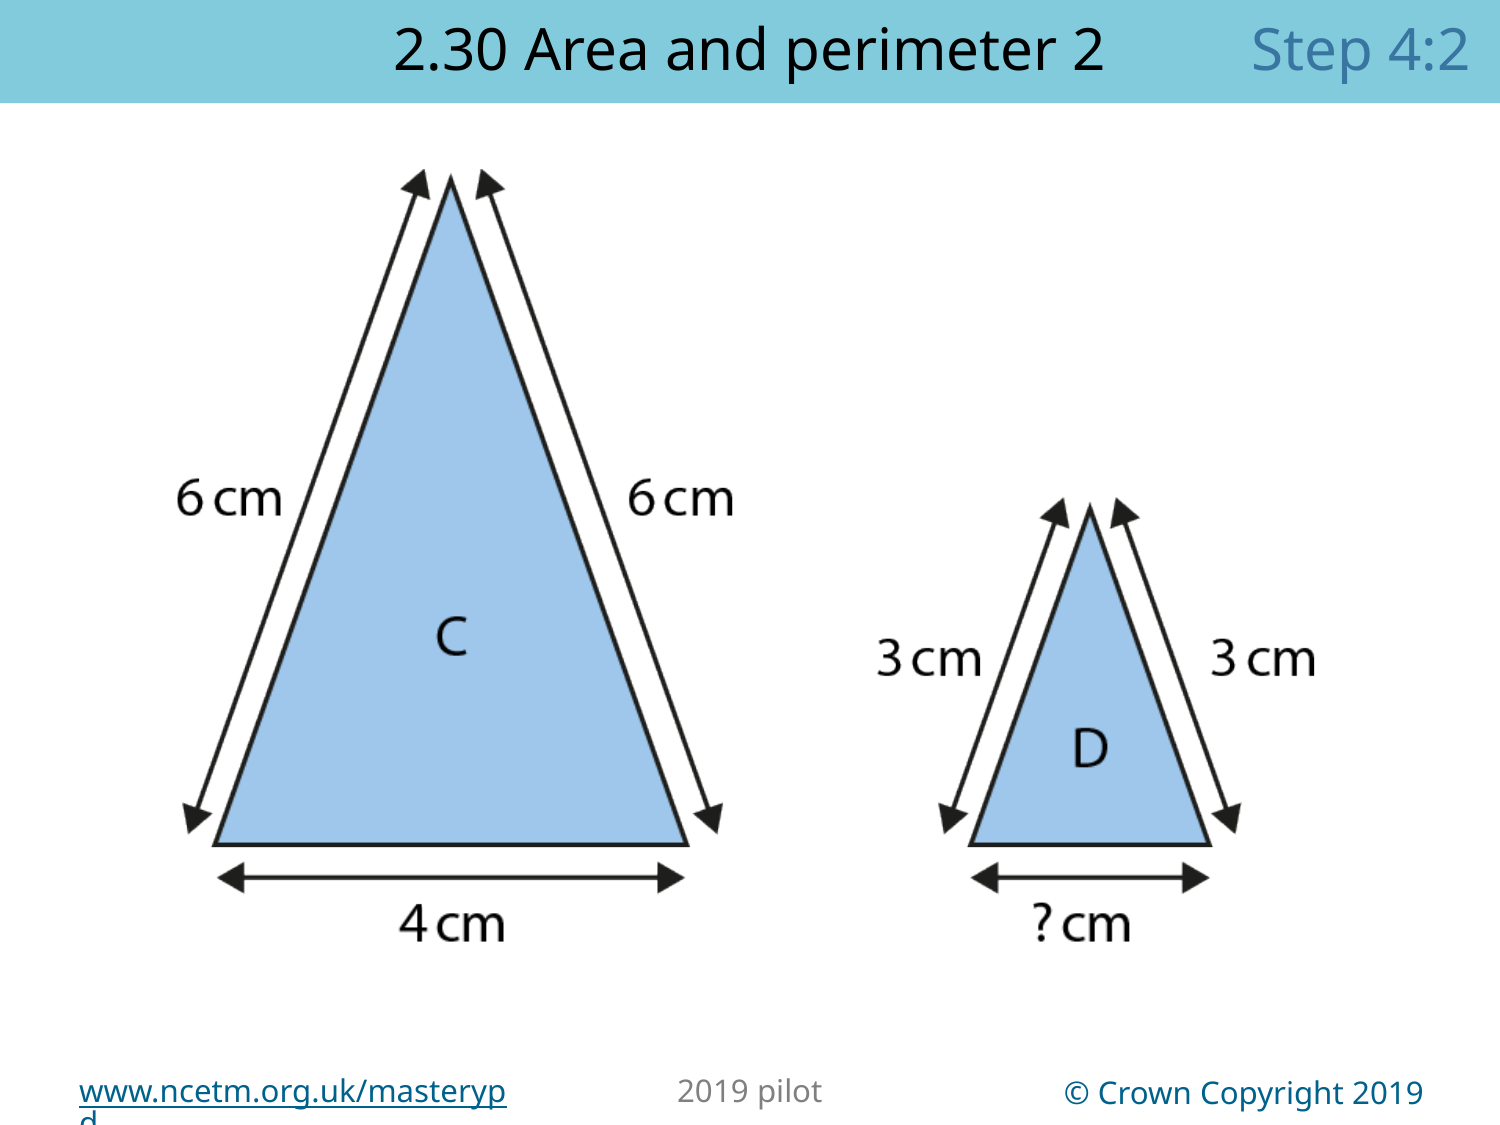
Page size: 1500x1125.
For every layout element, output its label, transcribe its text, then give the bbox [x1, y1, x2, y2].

picture [106, 169, 1393, 956]
list Step 4:2 [0, 0, 1500, 104]
